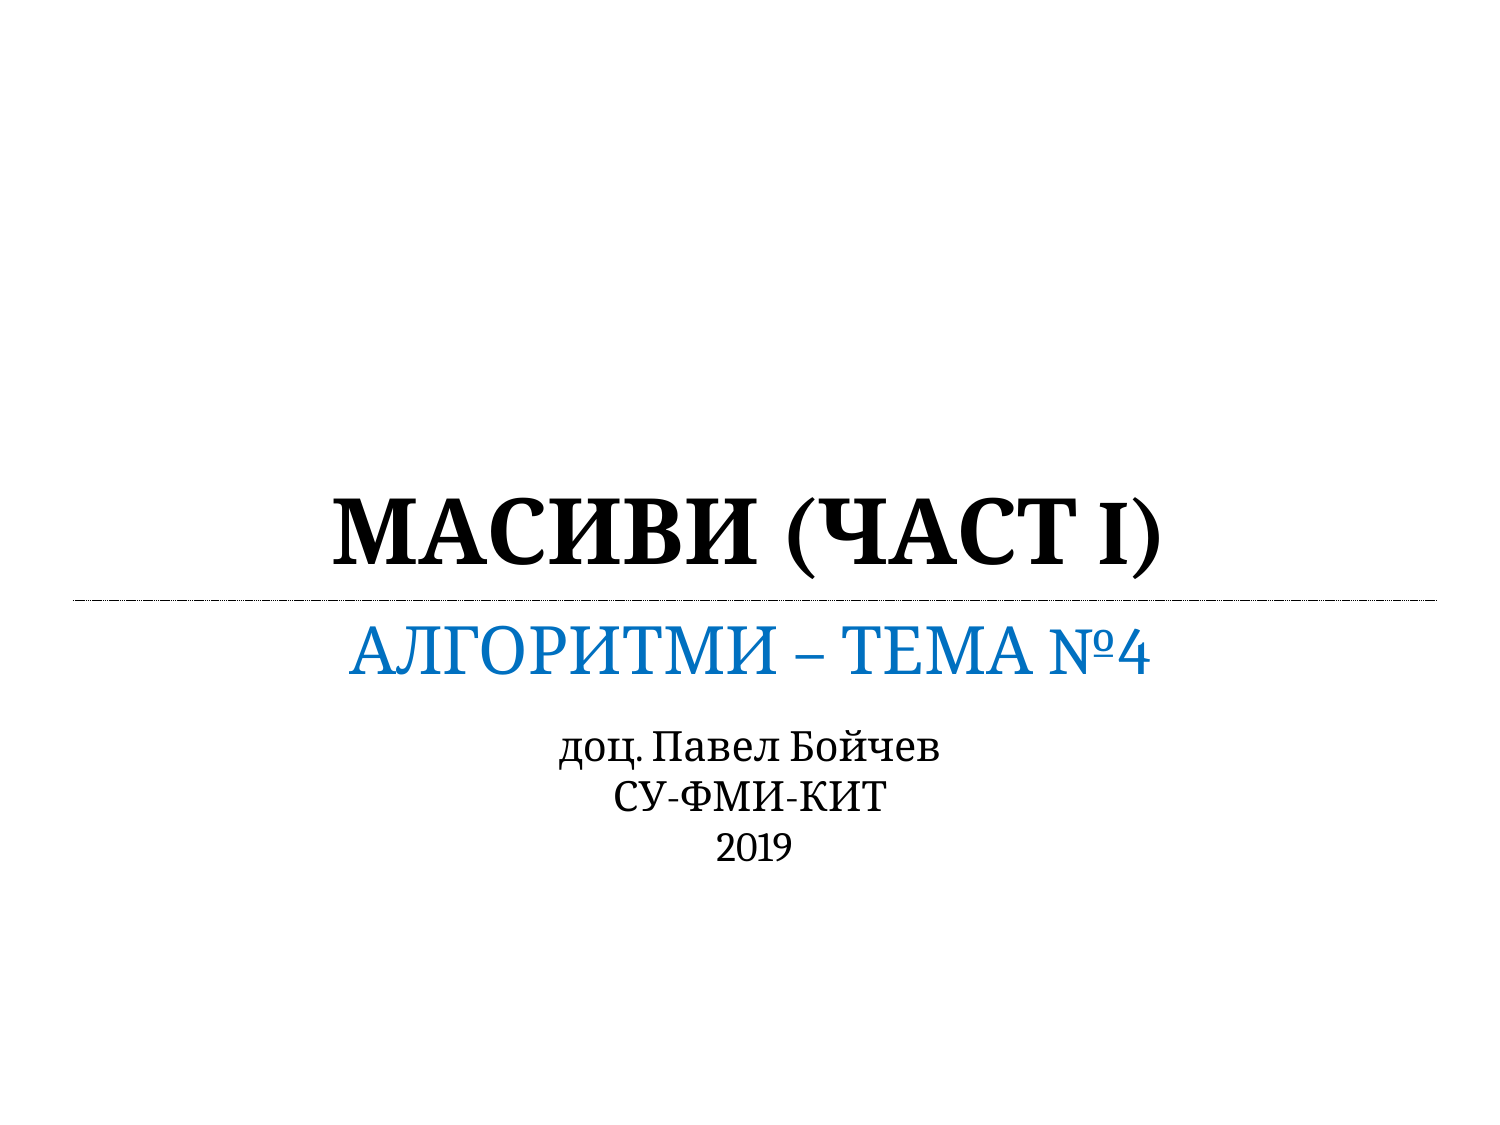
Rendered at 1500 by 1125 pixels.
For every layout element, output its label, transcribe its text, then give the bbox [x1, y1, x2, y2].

subtitle Алгоритми – тема №4 [0, 597, 1500, 716]
title Масиви (част I) [0, 346, 1500, 594]
